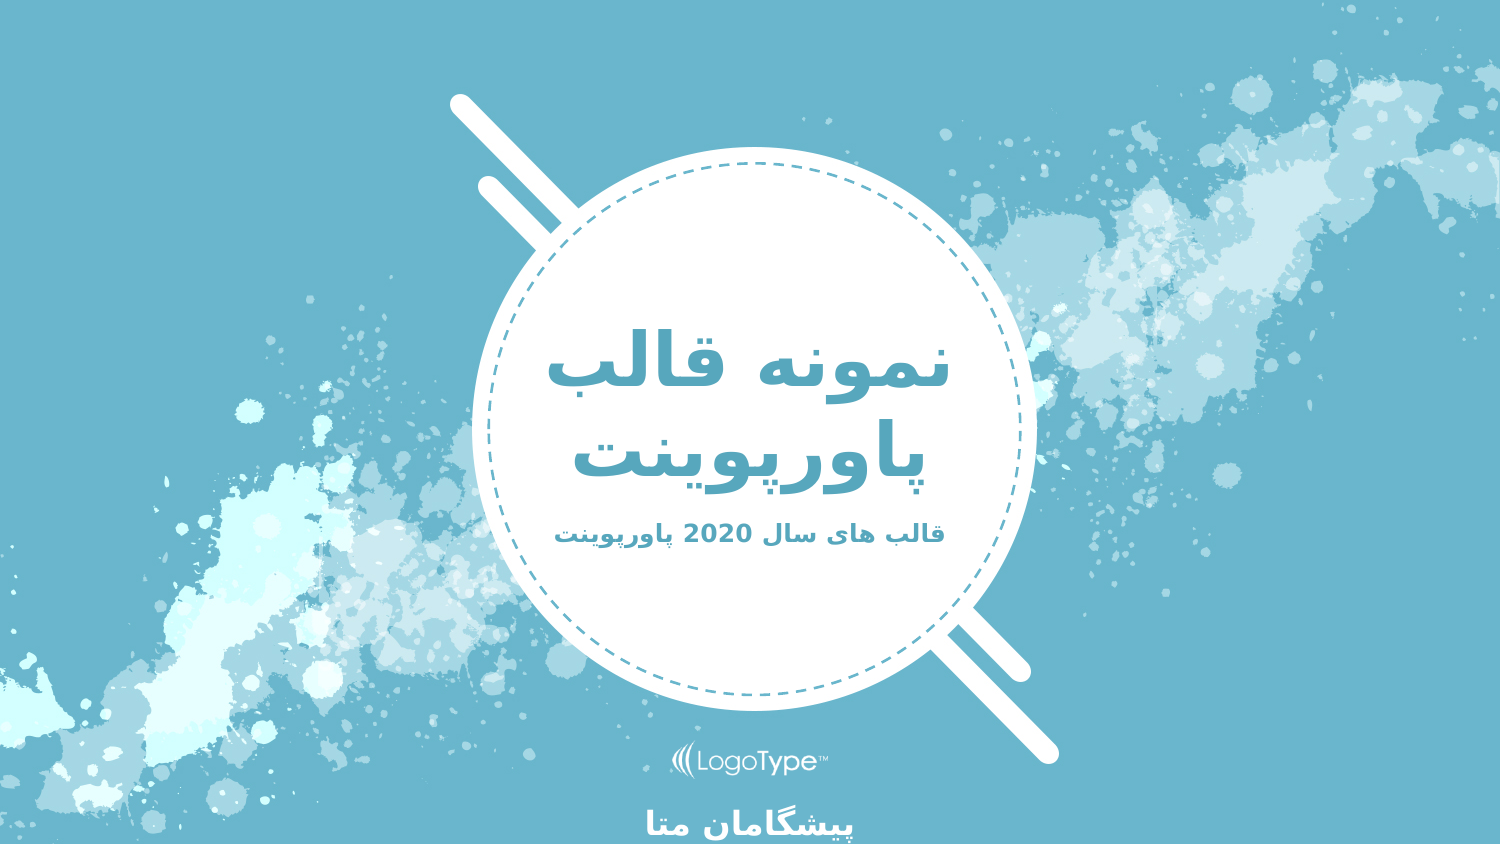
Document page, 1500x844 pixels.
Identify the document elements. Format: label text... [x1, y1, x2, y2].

picture [0, 0, 1500, 794]
list نمونه قالب پاورپوینت [472, 315, 1028, 488]
text_box پیشگامان متا [0, 794, 1500, 844]
list قالب های سال 2020 پاورپوینت [472, 492, 1028, 572]
